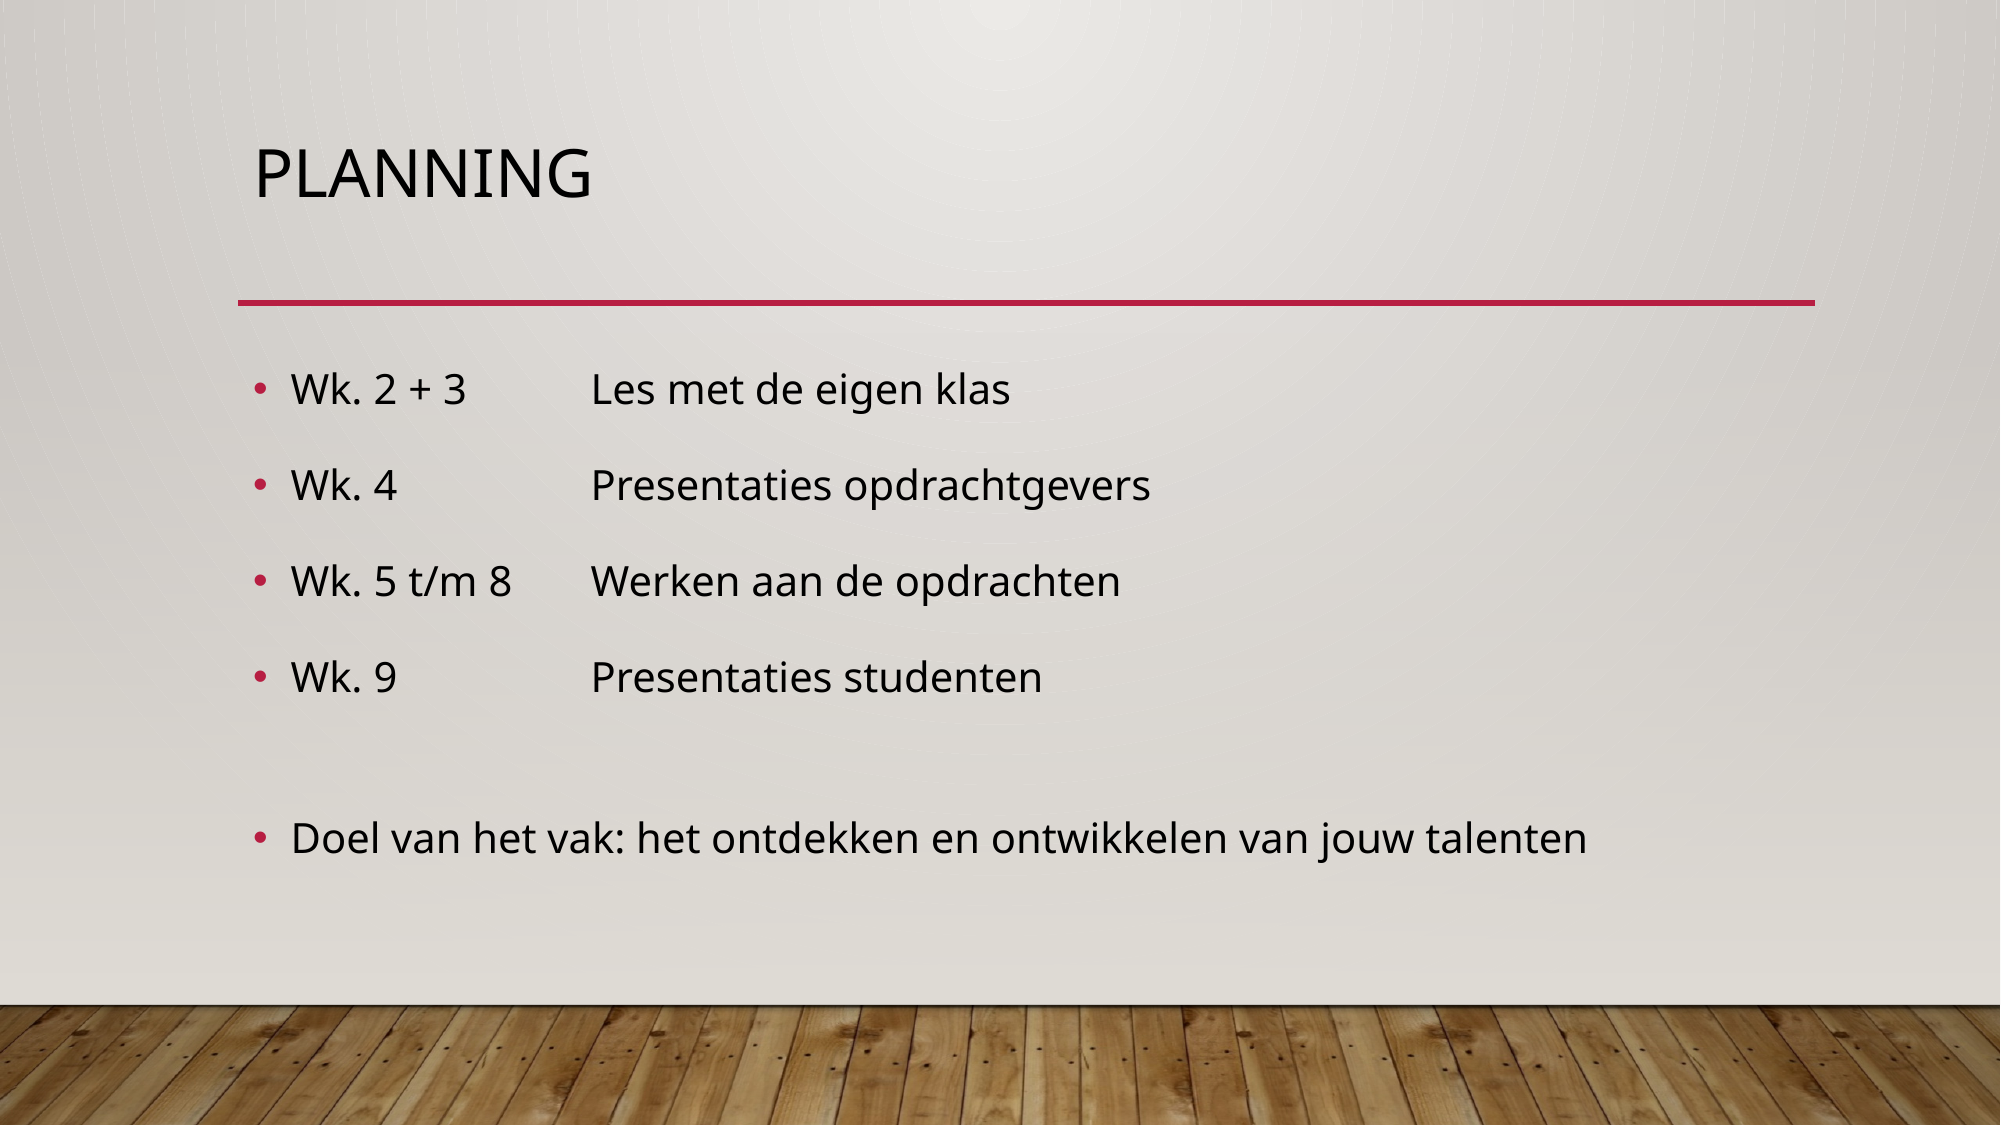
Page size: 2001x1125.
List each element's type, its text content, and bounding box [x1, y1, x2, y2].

picture [0, 1005, 2000, 1125]
title Planning [238, 131, 1814, 305]
list Wk. 2 + 3 Les met de eigen klas Wk. 4 Presentaties opdrachtgevers Wk. 5 t/m 8 Werken aan de opdrachten Wk. 9 Presentaties studenten Doel van het vak: het ontdekken en ontwikkelen van jouw talenten [238, 330, 1814, 897]
